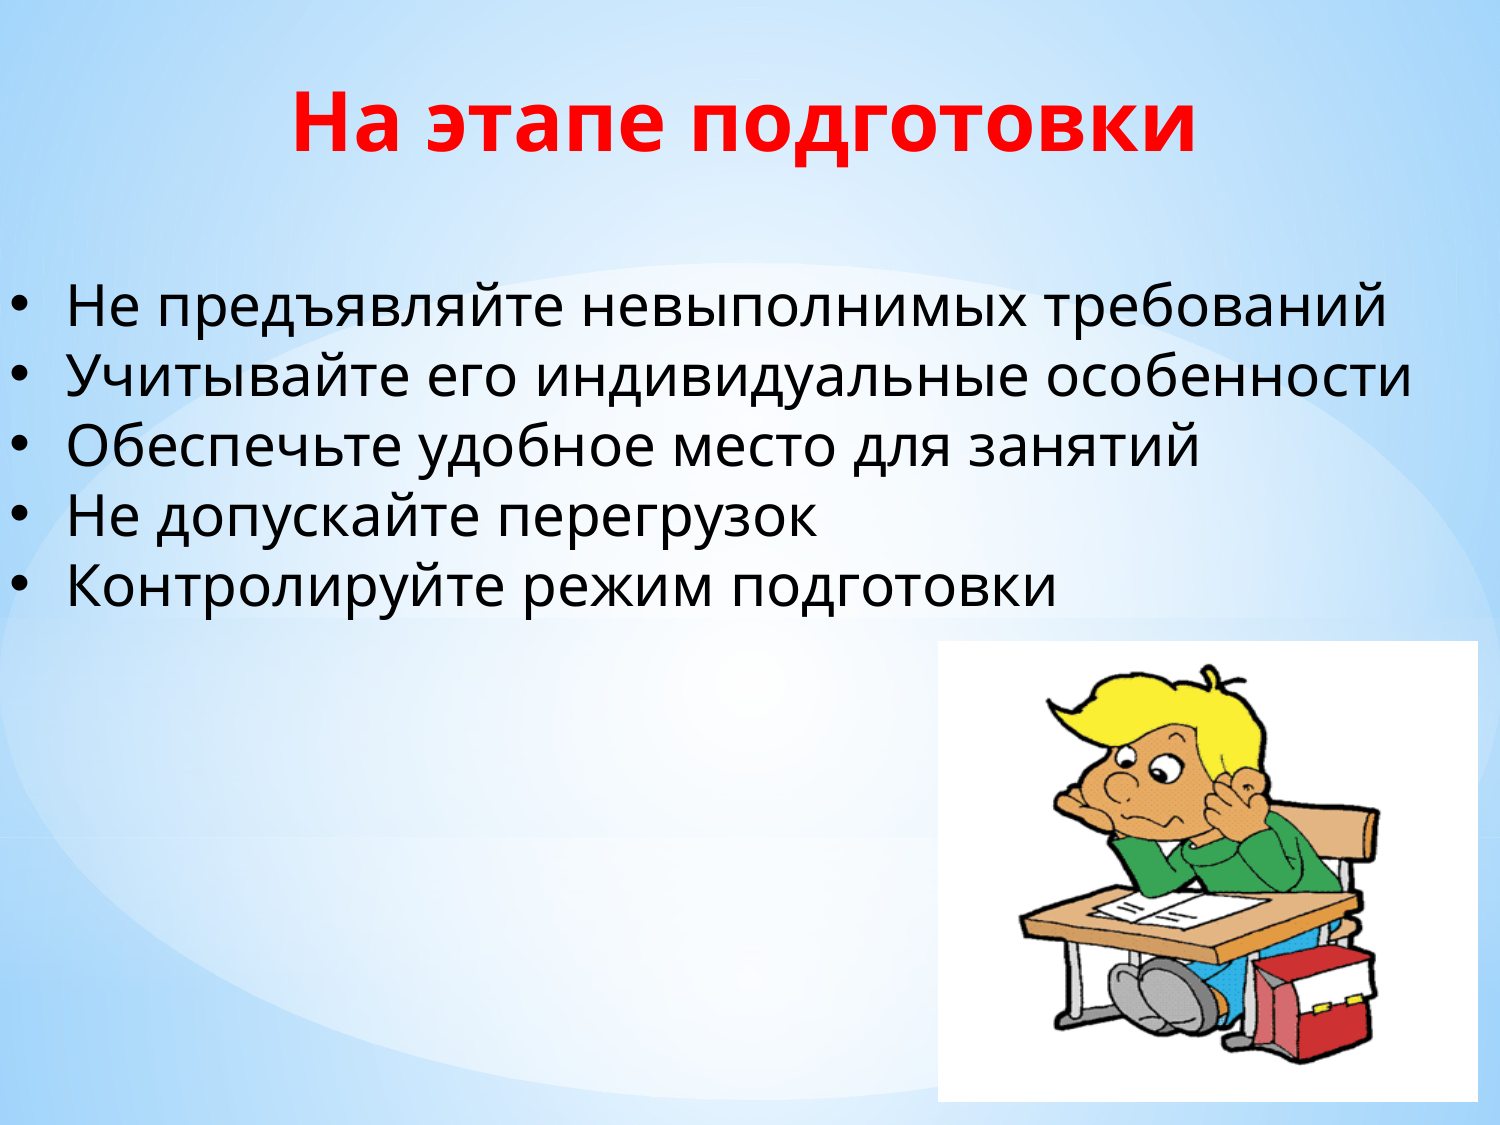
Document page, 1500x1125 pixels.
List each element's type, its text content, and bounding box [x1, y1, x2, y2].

picture [938, 641, 1479, 1102]
text_box На этапе подготовки Не предъявляйте невыполнимых требований Учитывайте его индивидуальные особенности Обеспечьте удобное место для занятий Не допускайте перегрузок Контролируйте режим подготовки [0, 60, 1495, 726]
